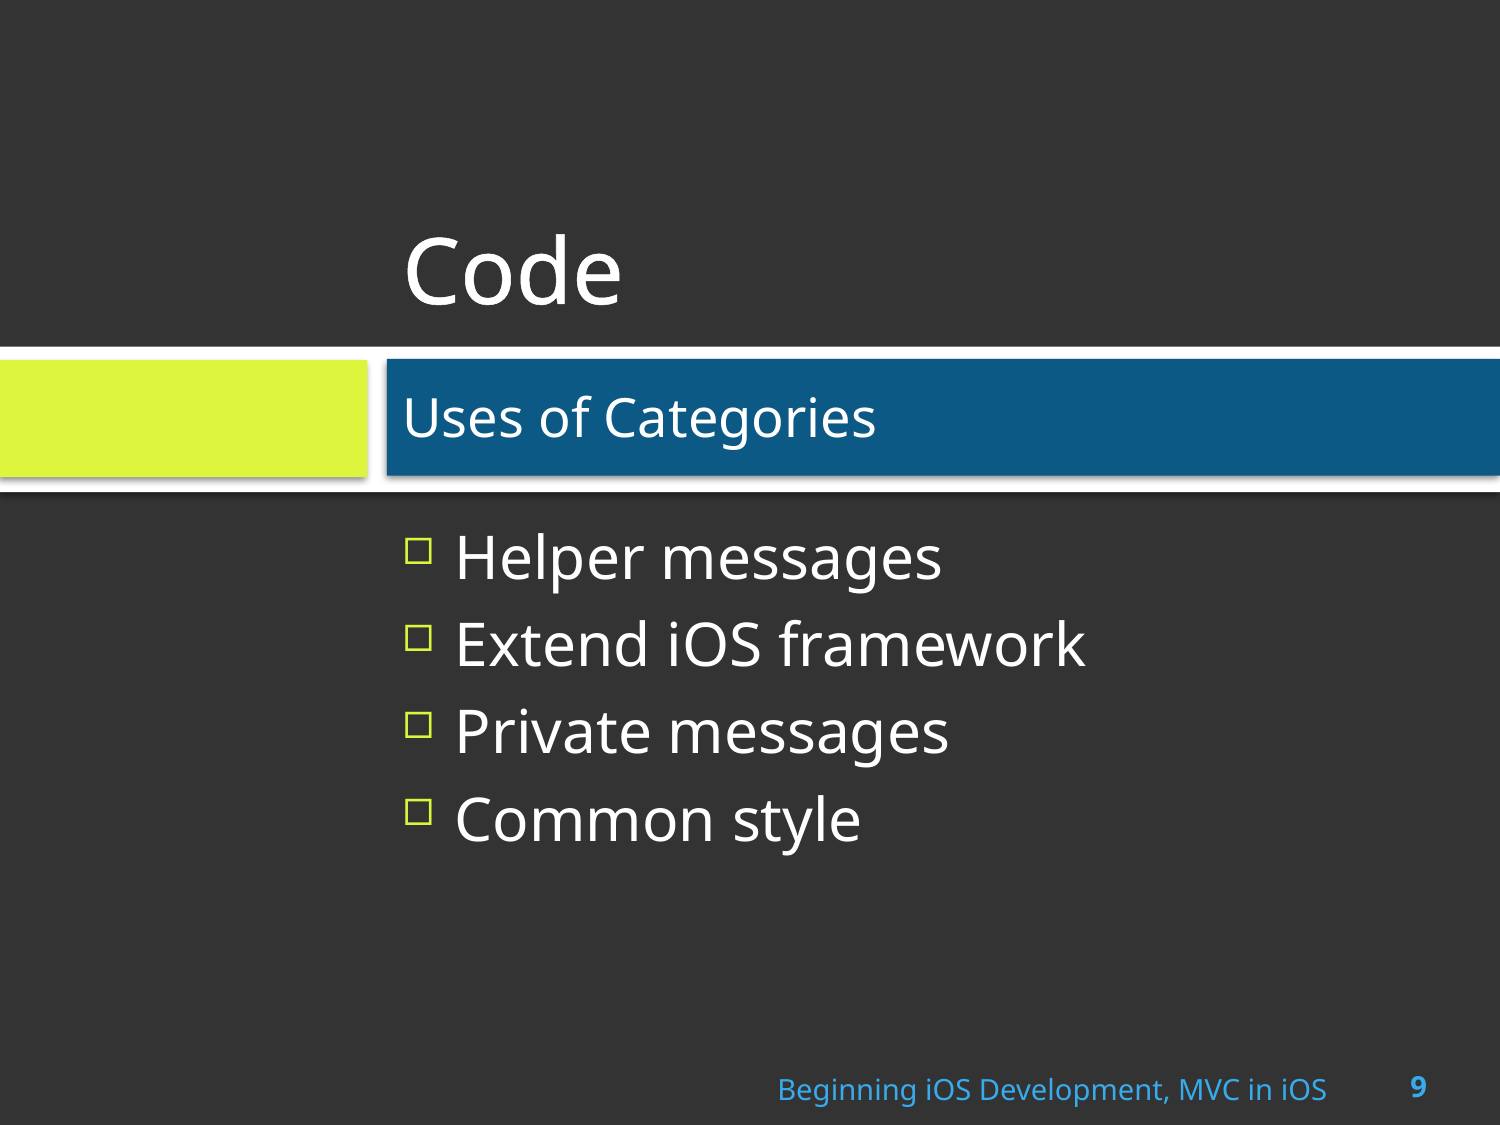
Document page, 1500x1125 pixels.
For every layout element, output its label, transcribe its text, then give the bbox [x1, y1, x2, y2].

slide_number 9 [1350, 1057, 1488, 1120]
title Code [387, 29, 1450, 330]
footer Beginning iOS Development, MVC in iOS [379, 1058, 1343, 1119]
subtitle Uses of Categories [387, 359, 1488, 473]
list Helper messages Extend iOS framework Private messages Common style [387, 512, 1488, 1035]
